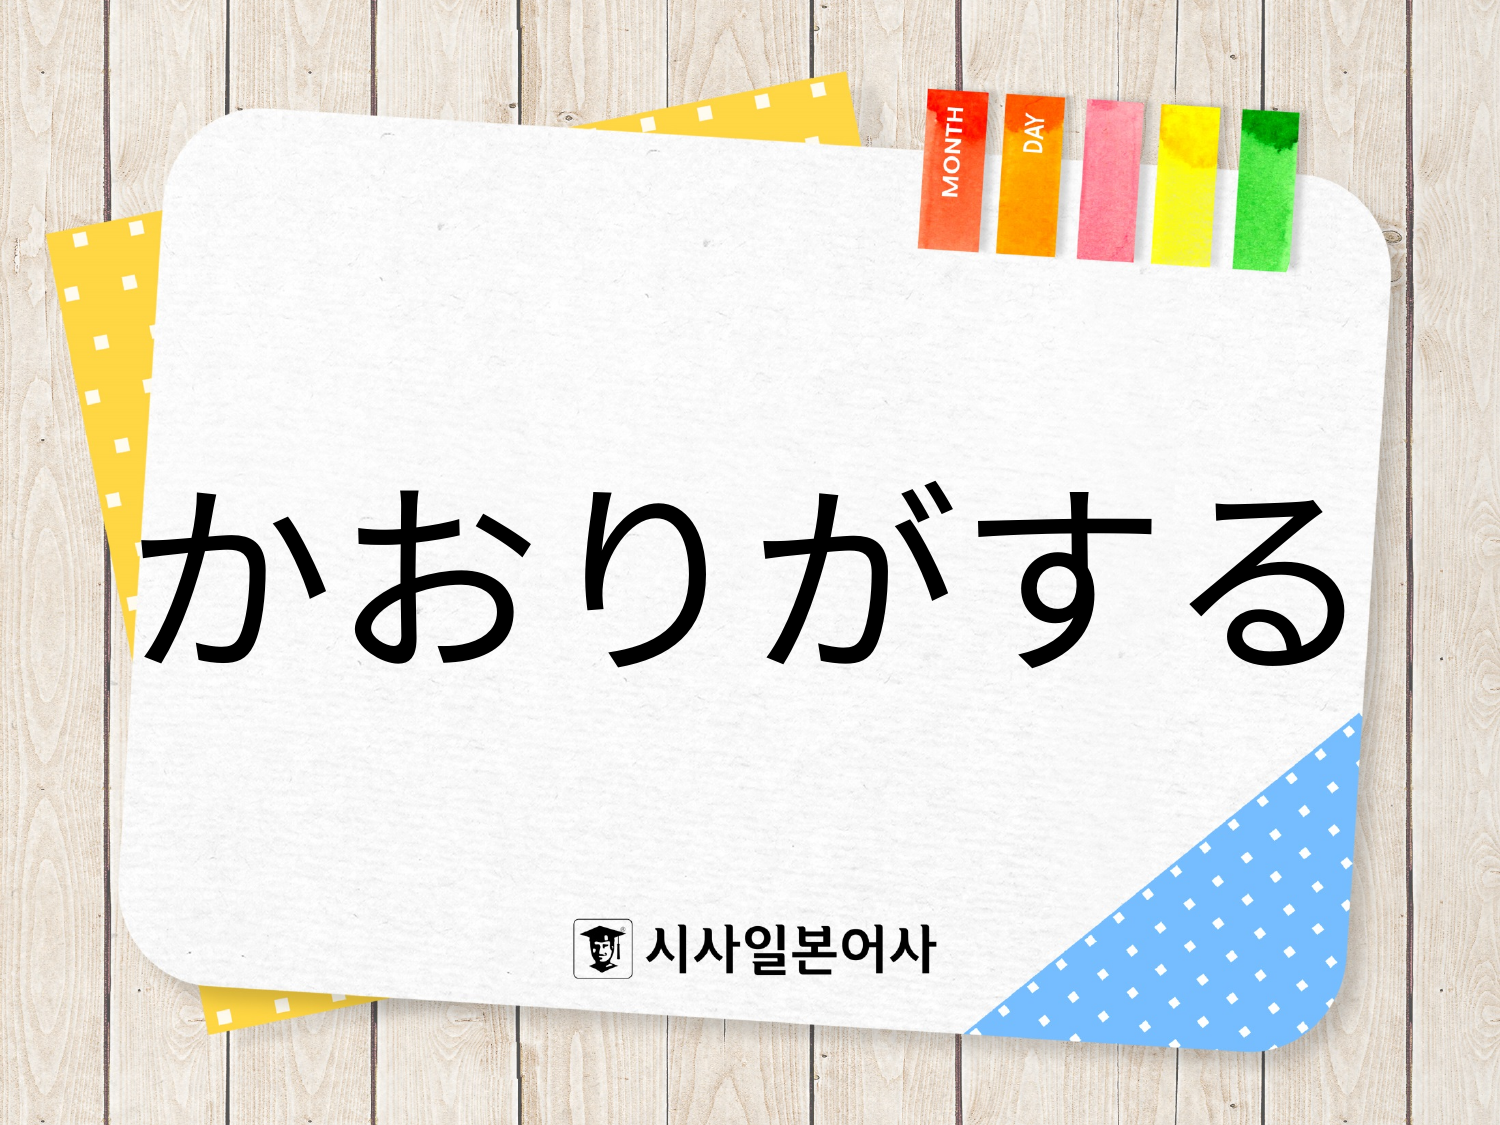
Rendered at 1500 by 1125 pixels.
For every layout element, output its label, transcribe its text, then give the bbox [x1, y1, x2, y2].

title かおりがする [75, 338, 1425, 811]
picture [0, 0, 1500, 1125]
